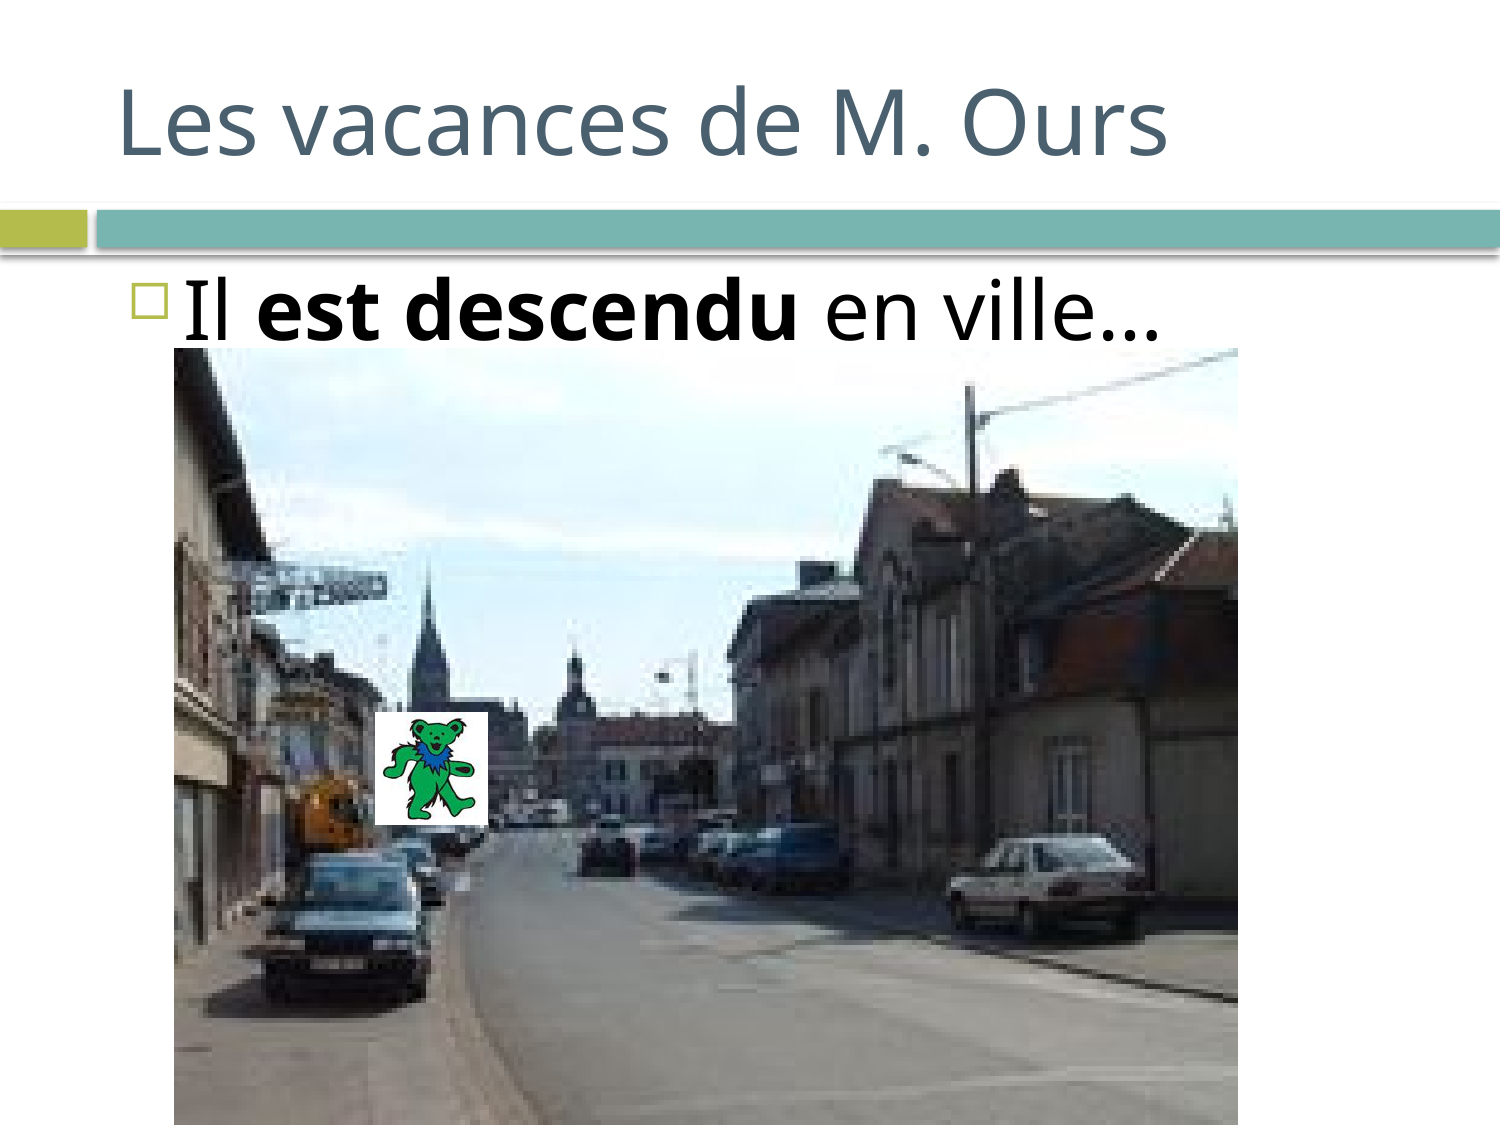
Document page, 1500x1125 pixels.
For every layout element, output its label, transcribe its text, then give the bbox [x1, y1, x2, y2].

title Les vacances de M. Ours [100, 37, 1438, 200]
picture [174, 348, 1238, 1125]
list Il est descendu en ville… [112, 249, 1388, 375]
